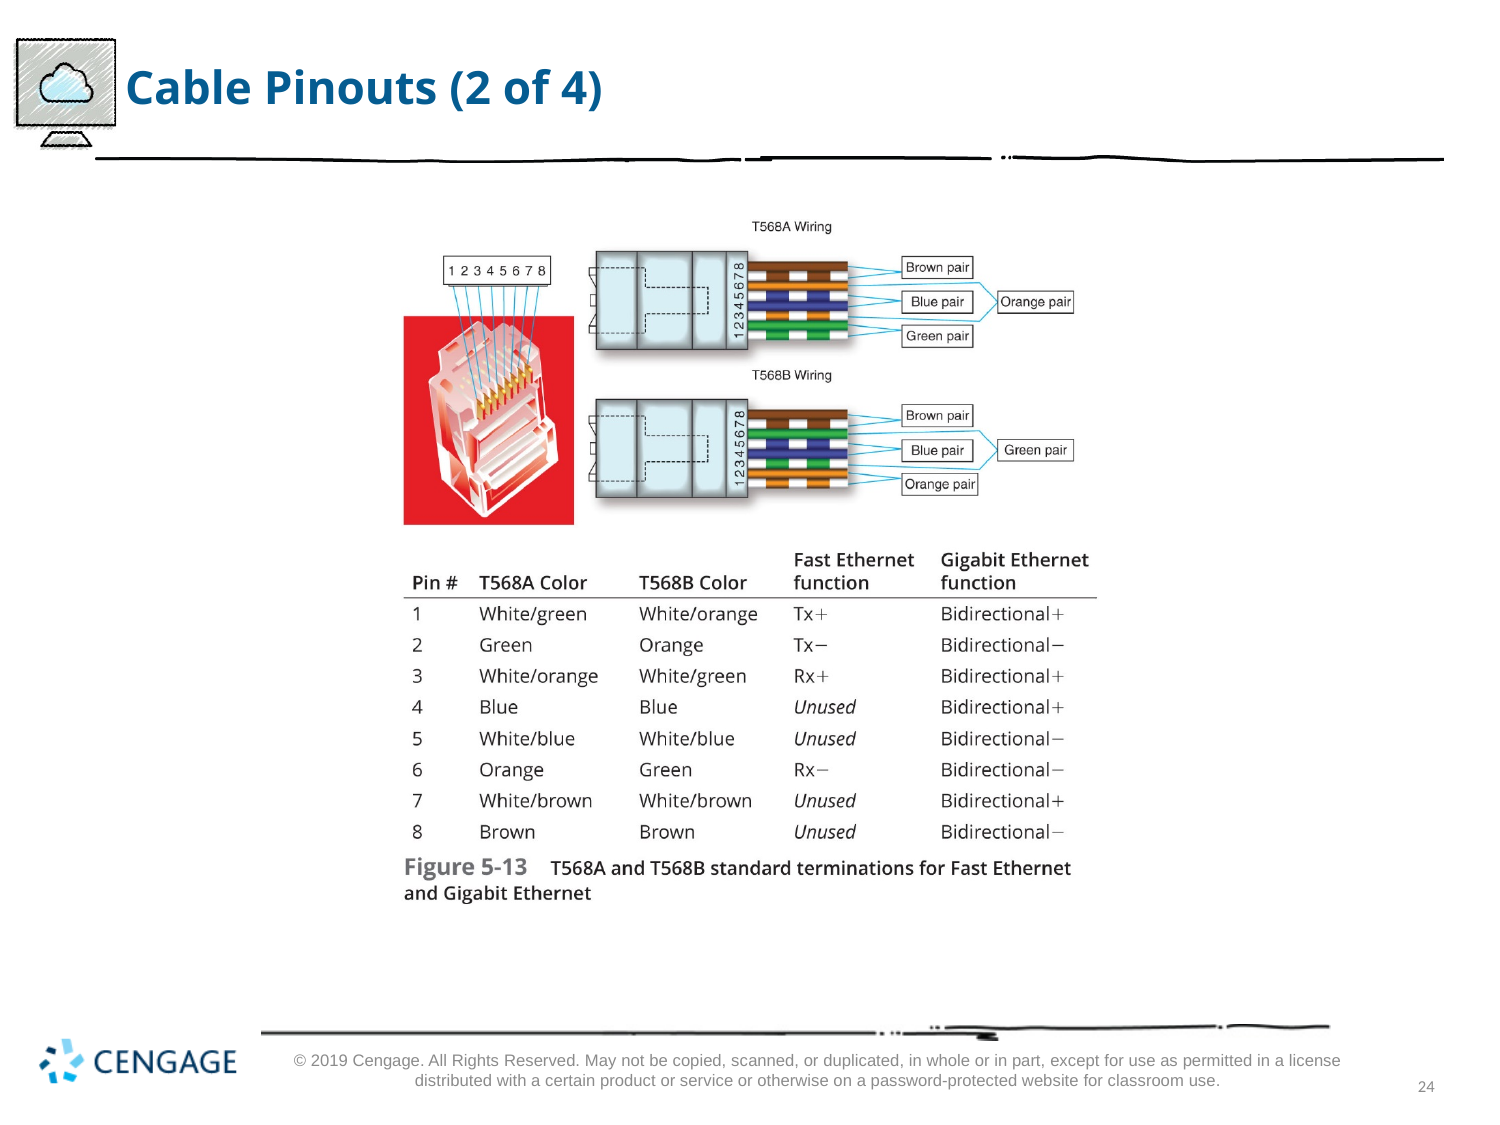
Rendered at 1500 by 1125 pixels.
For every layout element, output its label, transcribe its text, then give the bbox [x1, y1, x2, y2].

picture [261, 1024, 1331, 1041]
picture [13, 36, 117, 151]
picture [19, 1025, 249, 1096]
picture [95, 155, 1444, 163]
title Cable Pinouts (2 of 4) [125, 66, 1442, 116]
footer © 2019 Cengage. All Rights Reserved. May not be copied, scanned, or duplicated, in whole or in part, except for use as permitted in a license distributed with a certain product or service or otherwise on a password-protected website for classroom use. [262, 1050, 1375, 1091]
picture [401, 219, 1099, 906]
